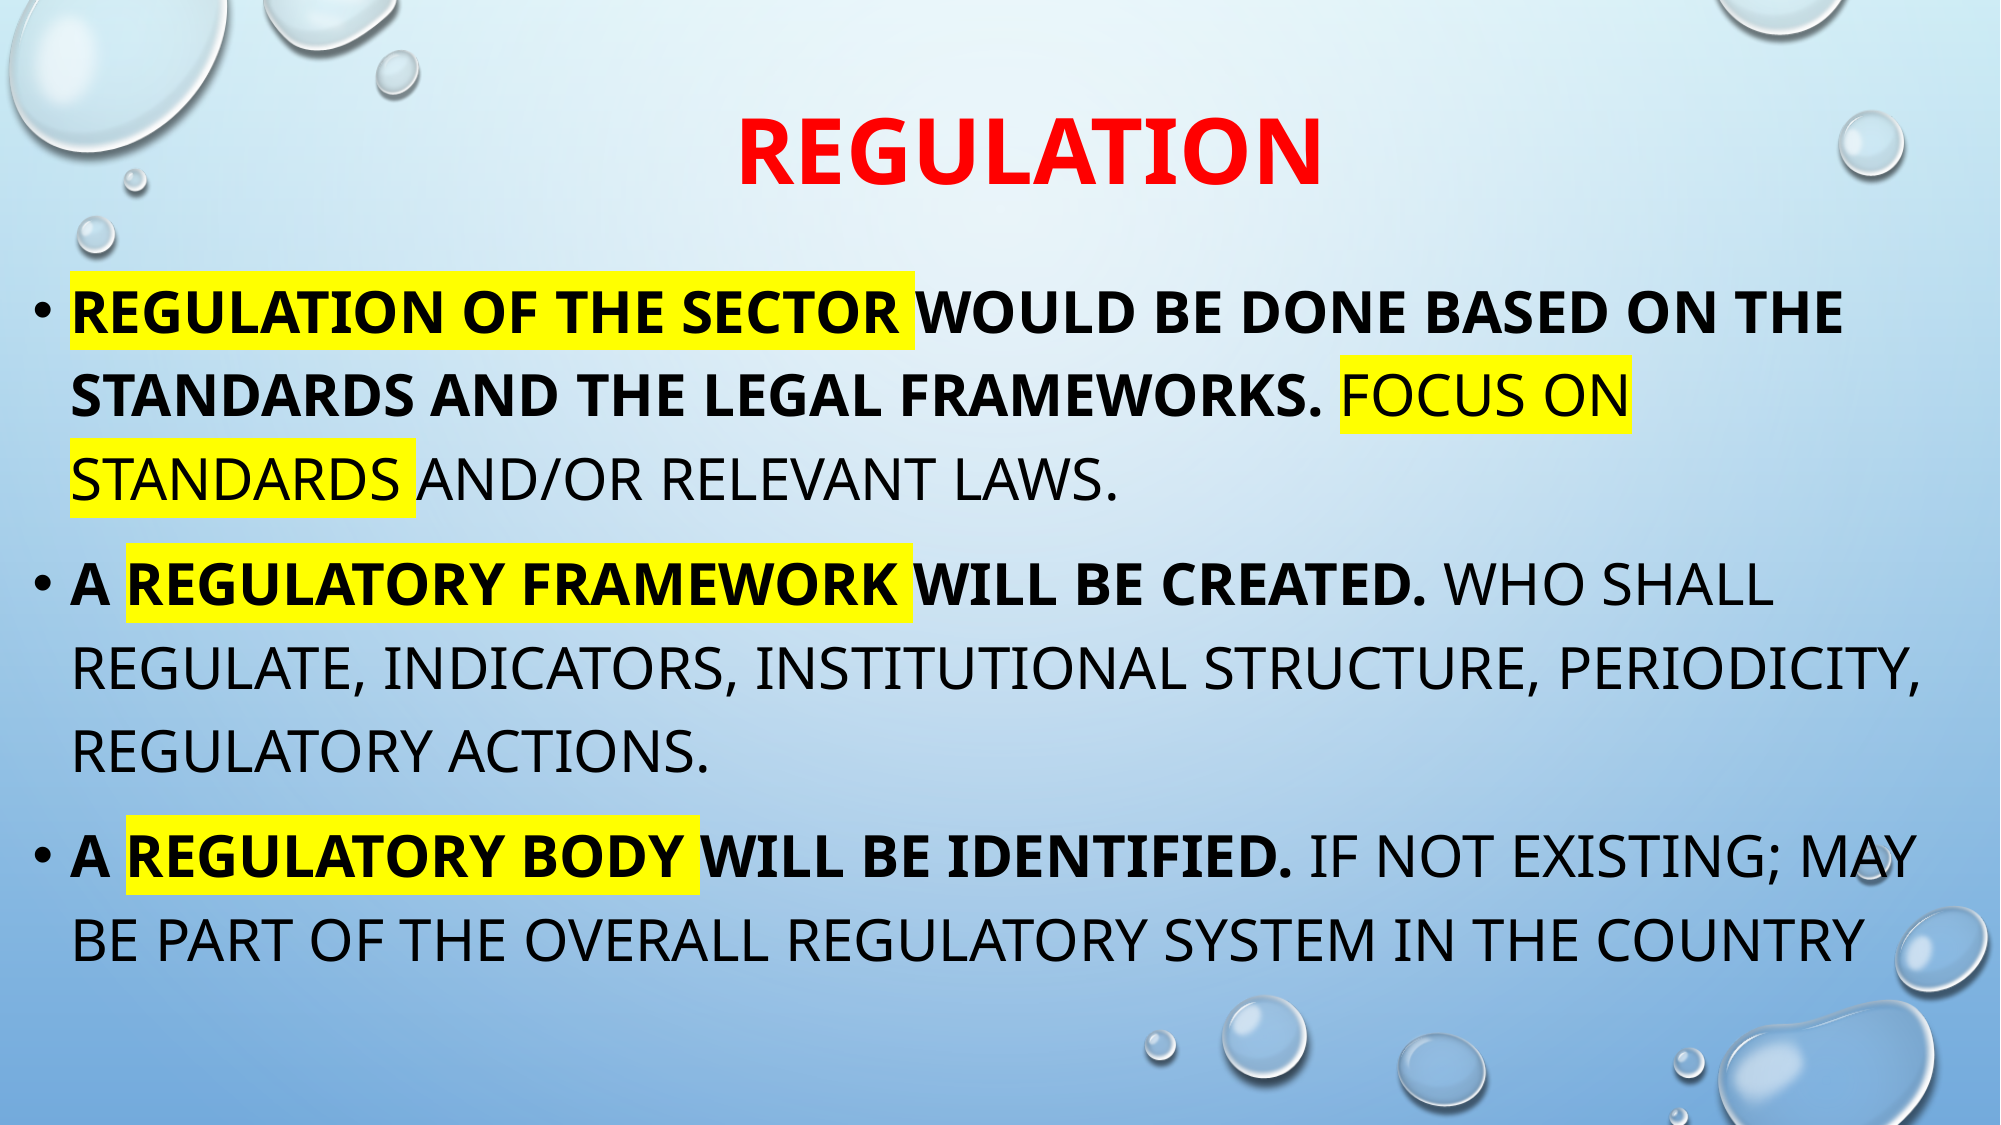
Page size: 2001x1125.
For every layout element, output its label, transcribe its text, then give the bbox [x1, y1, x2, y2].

title REGULATION [180, 56, 1881, 253]
picture [0, 0, 2000, 1125]
list Regulation of the sector would be done based on the standards and the legal frameworks. focus on standards and/or relevant laws. A regulatory framework will be created. who shall regulate, indicators, institutional structure, periodicity, regulatory actions. A regulatory body will be identified. If not existing; may be part of the overall regulatory system in the country [17, 253, 1962, 1080]
